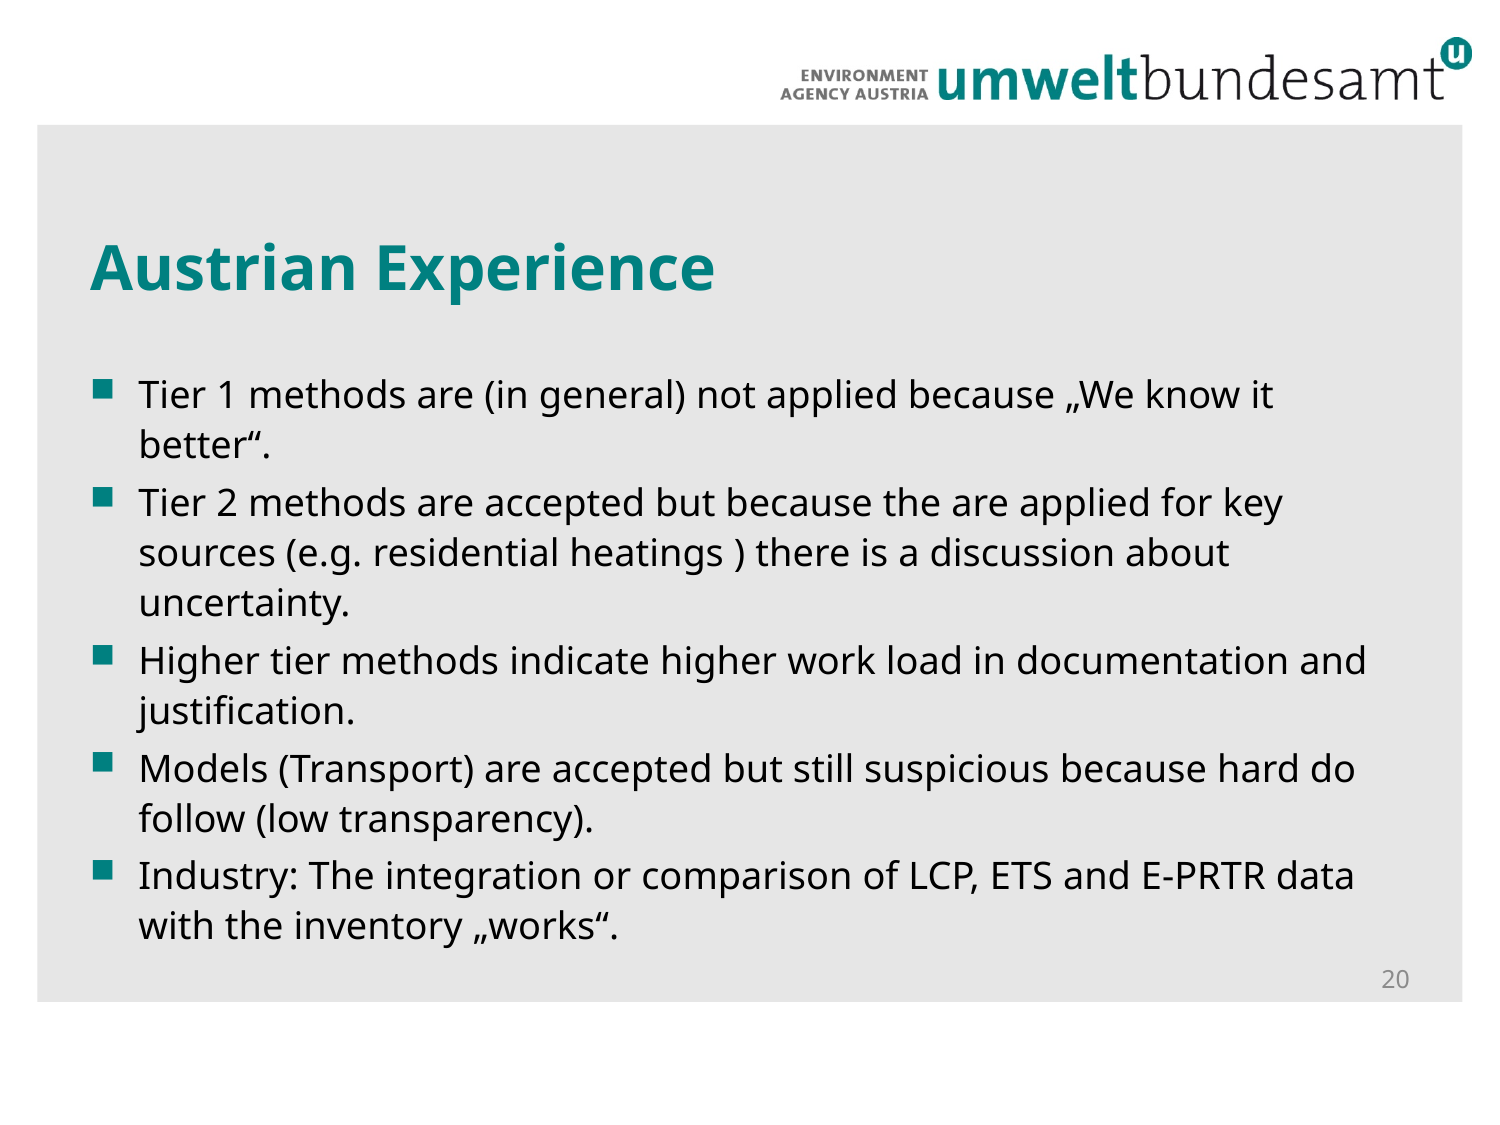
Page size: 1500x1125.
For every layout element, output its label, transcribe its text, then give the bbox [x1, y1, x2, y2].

picture [780, 37, 1472, 100]
title Austrian Experience [75, 171, 1425, 358]
list Tier 1 methods are (in general) not applied because „We know it better“. Tier 2 methods are accepted but because the are applied for key sources (e.g. residential heatings ) there is a discussion about uncertainty. Higher tier methods indicate higher work load in documentation and justification. Models (Transport) are accepted but still suspicious because hard do follow (low transparency). Industry: The integration or comparison of LCP, ETS and E-PRTR data with the inventory „works“. [75, 358, 1425, 961]
slide_number 20 [1074, 961, 1425, 1002]
